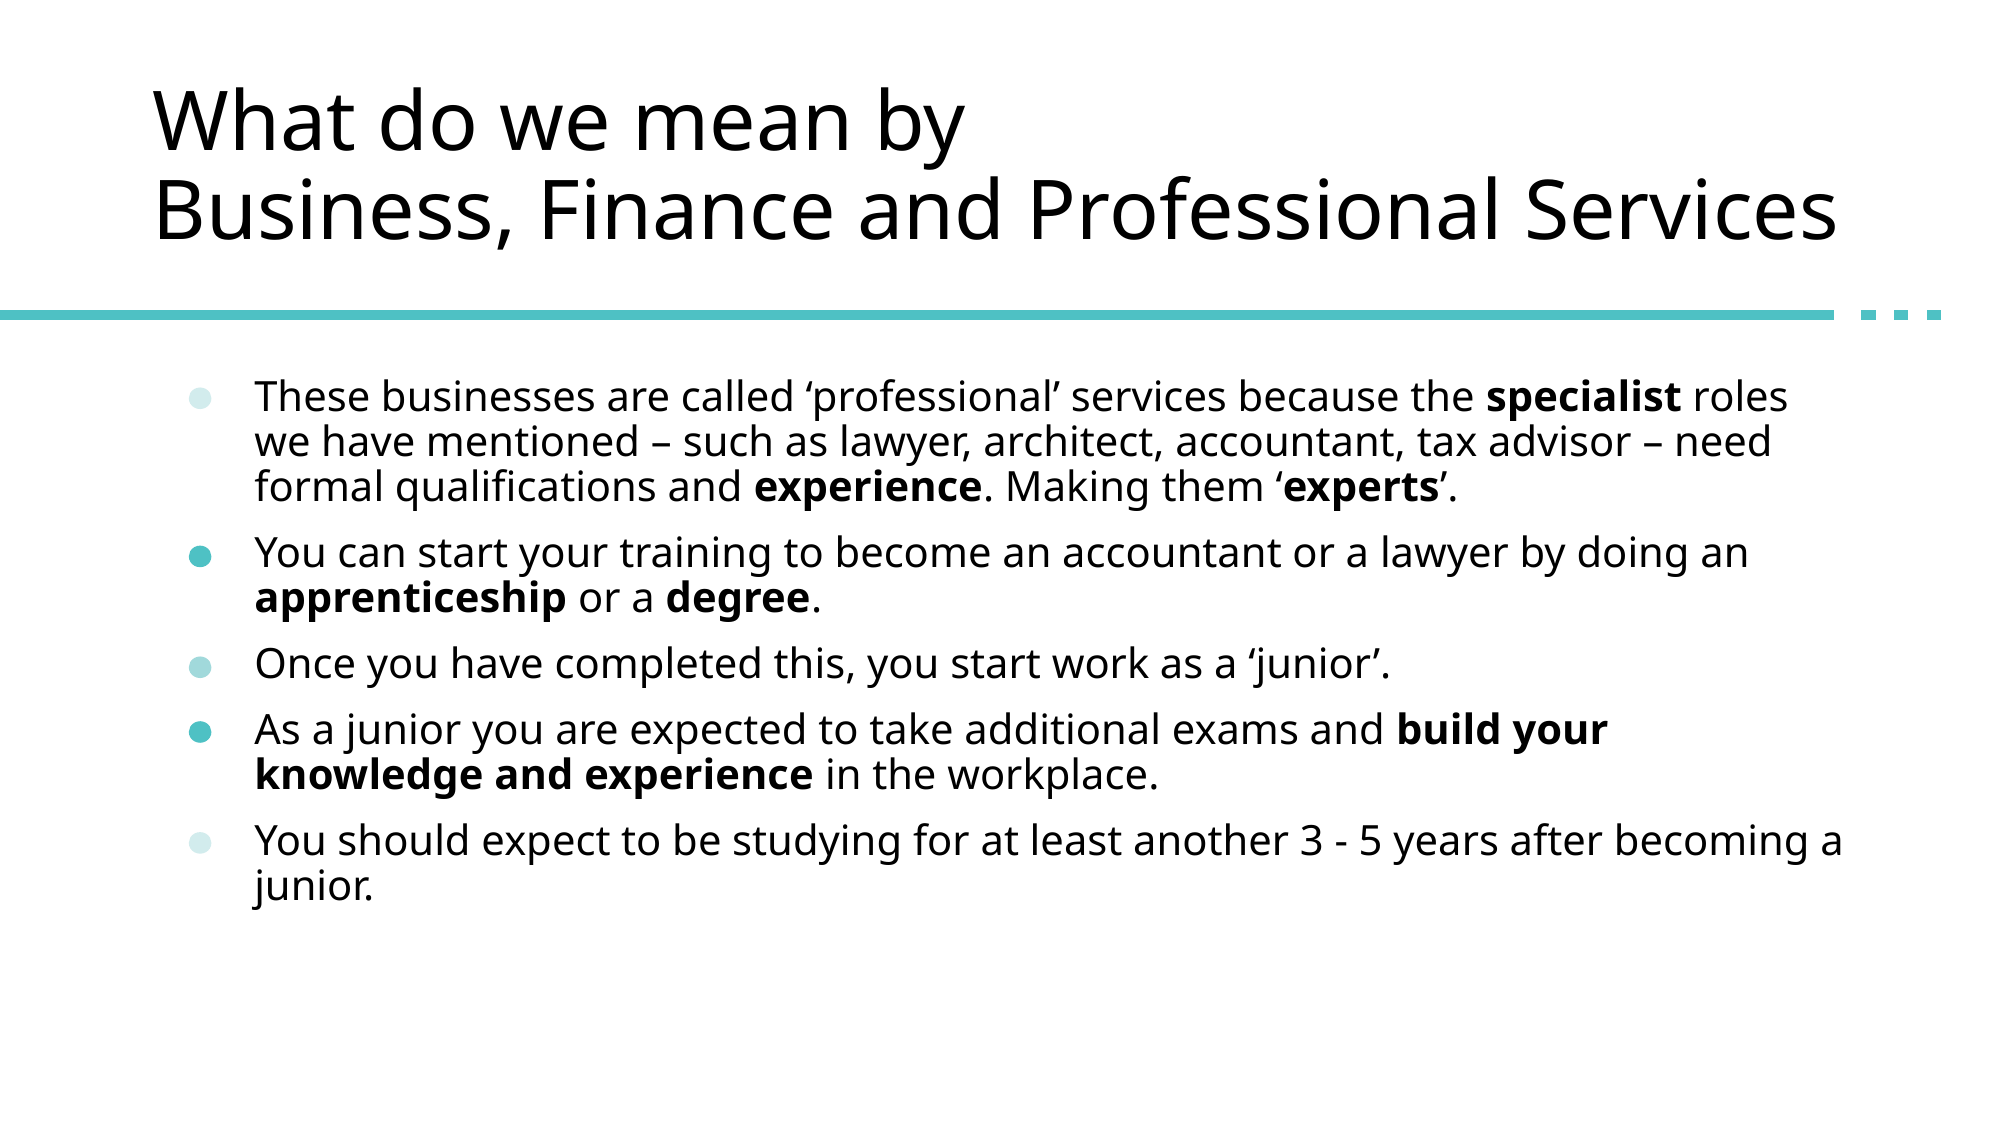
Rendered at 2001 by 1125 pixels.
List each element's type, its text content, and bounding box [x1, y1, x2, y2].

title What do we mean by Business, Finance and Professional Services [137, 59, 1863, 278]
text_box [188, 545, 212, 568]
text_box [1927, 310, 1941, 320]
text_box [1861, 310, 1876, 320]
text_box [188, 656, 212, 679]
list These businesses are called ‘professional’ services because the specialist roles we have mentioned – such as lawyer, architect, accountant, tax advisor – need formal qualifications and experience. Making them ‘experts’. You can start your training to become an accountant or a lawyer by doing an apprenticeship or a degree. Once you have completed this, you start work as a ‘junior’. As a junior you are expected to take additional exams and build your knowledge and experience in the workplace. You should expect to be studying for at least another 3 - 5 years after becoming a junior. [239, 368, 1863, 629]
text_box [188, 832, 212, 854]
text_box [0, 310, 1834, 320]
text_box [1894, 310, 1908, 320]
text_box [188, 721, 212, 743]
text_box [188, 387, 212, 410]
